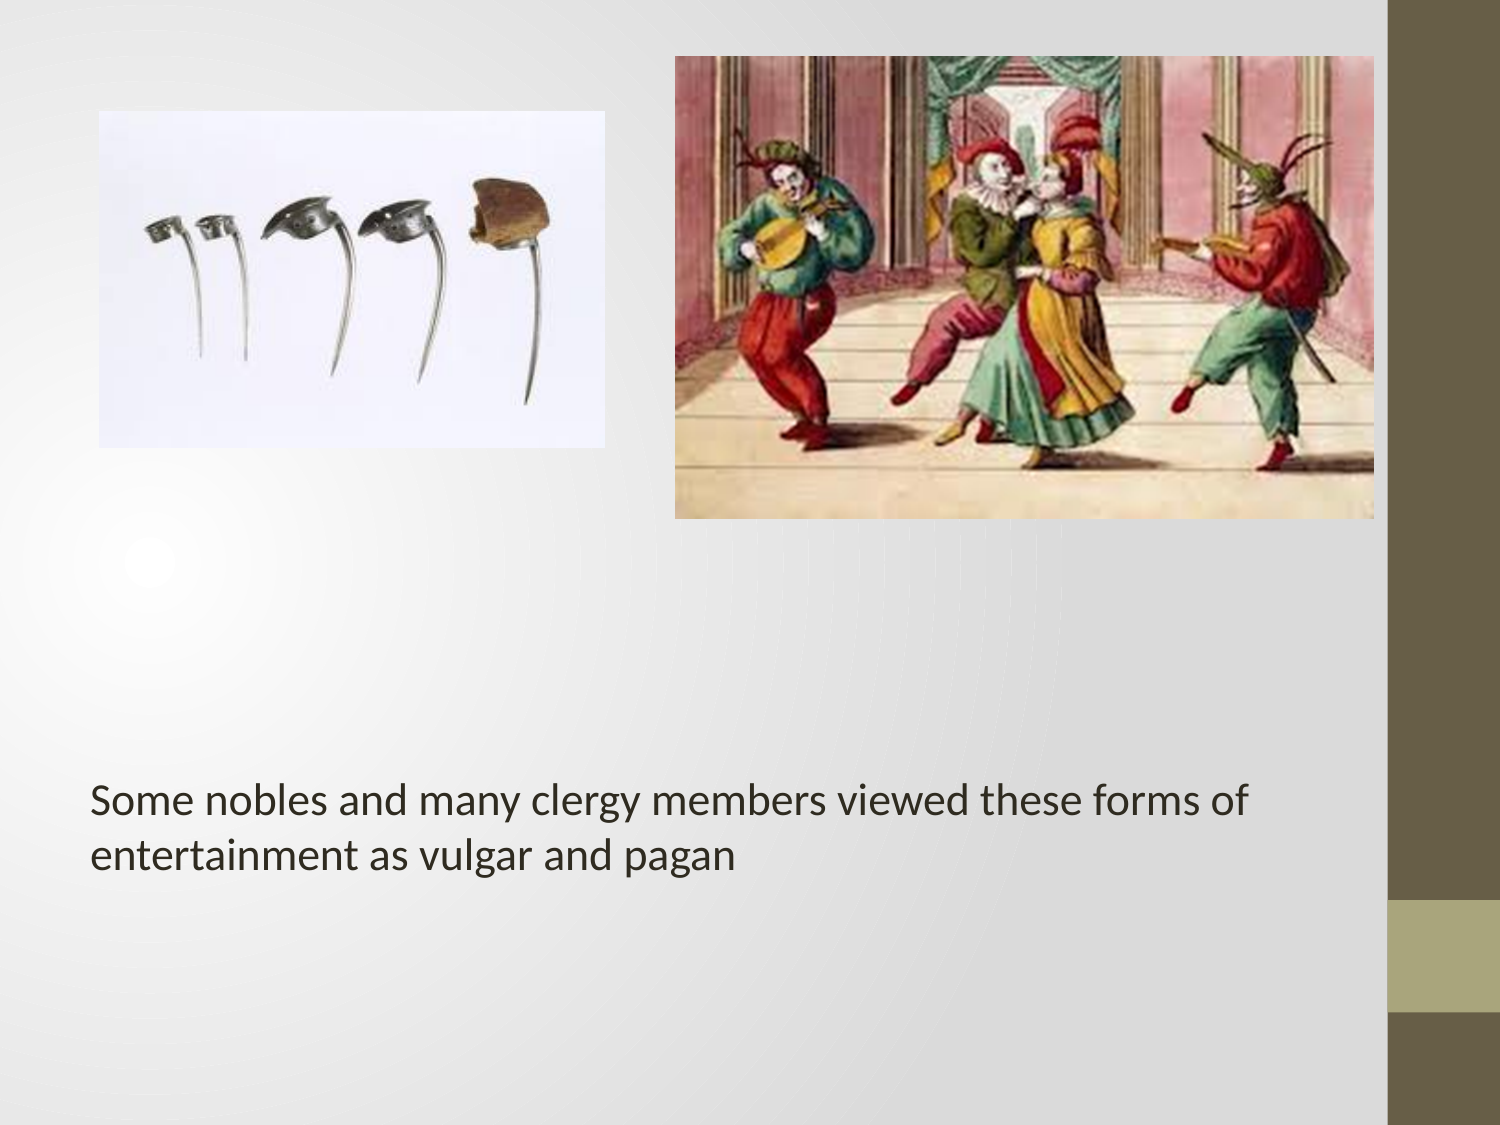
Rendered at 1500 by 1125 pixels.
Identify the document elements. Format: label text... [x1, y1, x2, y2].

list Some nobles and many clergy members viewed these forms of entertainment as vulgar and pagan [75, 762, 1425, 1005]
picture [674, 56, 1374, 520]
picture [99, 111, 606, 449]
